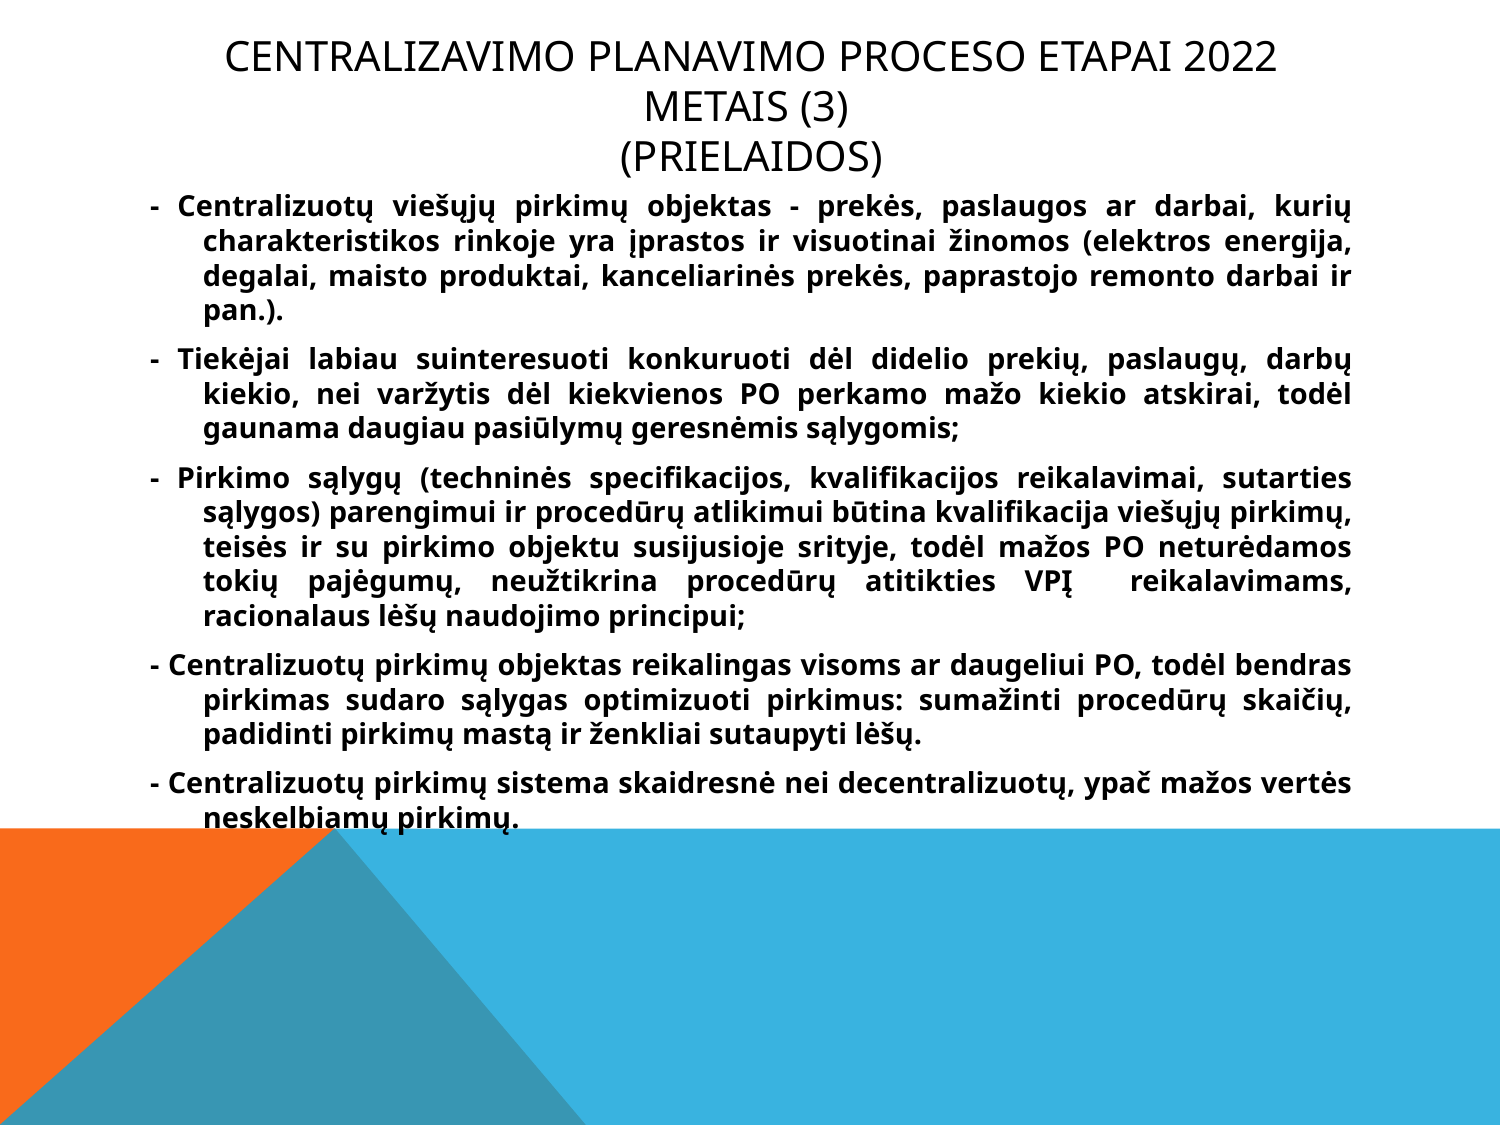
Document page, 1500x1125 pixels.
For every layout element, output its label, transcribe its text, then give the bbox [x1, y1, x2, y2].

list - Centralizuotų viešųjų pirkimų objektas - prekės, paslaugos ar darbai, kurių charakteristikos rinkoje yra įprastos ir visuotinai žinomos (elektros energija, degalai, maisto produktai, kanceliarinės prekės, paprastojo remonto darbai ir pan.). - Tiekėjai labiau suinteresuoti konkuruoti dėl didelio prekių, paslaugų, darbų kiekio, nei varžytis dėl kiekvienos PO perkamo mažo kiekio atskirai, todėl gaunama daugiau pasiūlymų geresnėmis sąlygomis; - Pirkimo sąlygų (techninės specifikacijos, kvalifikacijos reikalavimai, sutarties sąlygos) parengimui ir procedūrų atlikimui būtina kvalifikacija viešųjų pirkimų, teisės ir su pirkimo objektu susijusioje srityje, todėl mažos PO neturėdamos tokių pajėgumų, neužtikrina procedūrų atitikties VPĮ reikalavimams, racionalaus lėšų naudojimo principui; - Centralizuotų pirkimų objektas reikalingas visoms ar daugeliui PO, todėl bendras pirkimas sudaro sąlygas optimizuoti pirkimus: sumažinti procedūrų skaičių, padidinti pirkimų mastą ir ženkliai sutaupyti lėšų. - Centralizuotų pirkimų sistema skaidresnė nei decentralizuotų, ypač mažos vertės neskelbiamų pirkimų. [135, 180, 1369, 846]
title Centralizavimo planavimo proceso etapai 2022 metais (3) (prielaidos) [135, 60, 1369, 150]
